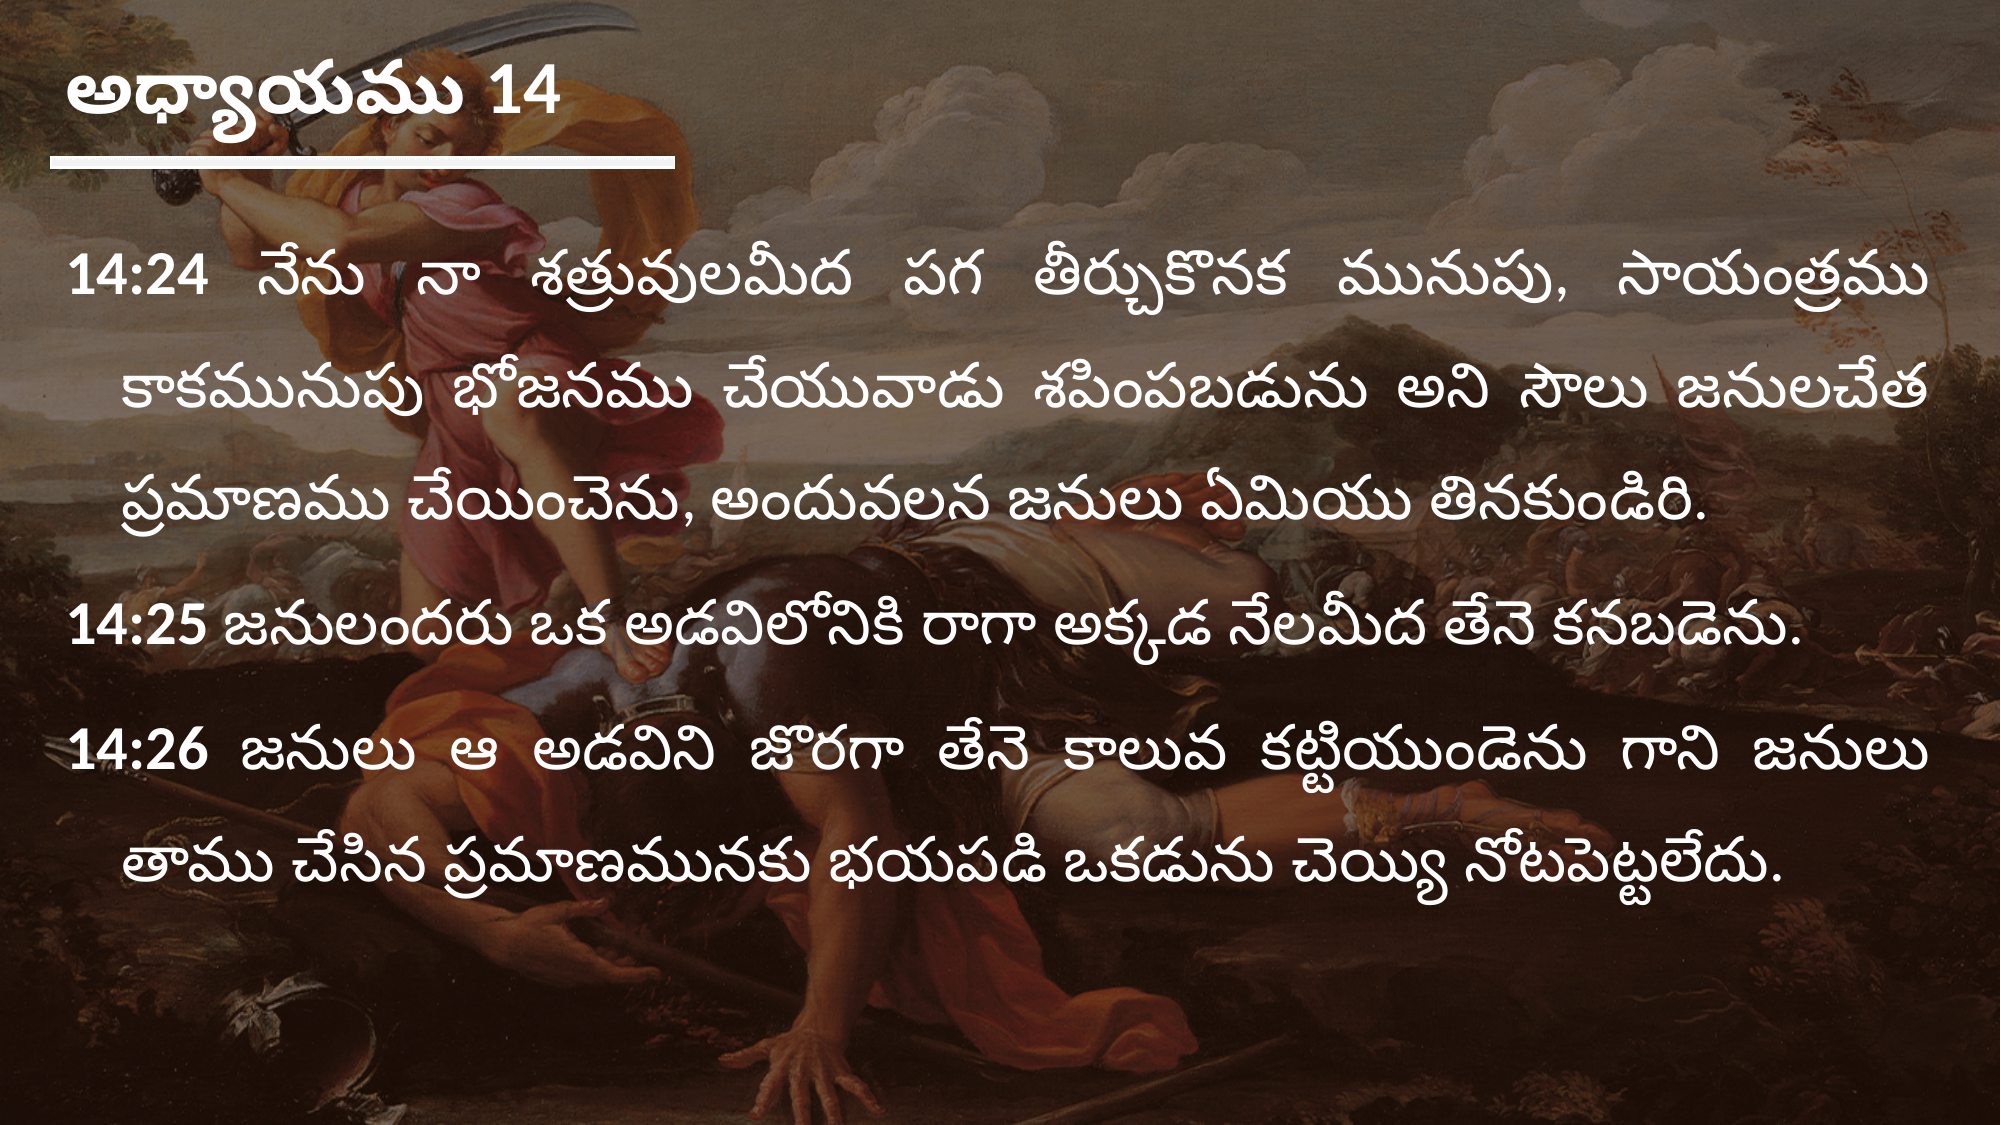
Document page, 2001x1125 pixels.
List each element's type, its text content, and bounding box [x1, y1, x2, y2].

list 14:24 నేను నా శత్రువులమీద పగ తీర్చుకొనక మునుపు, సాయంత్రము కాకమునుపు భోజనము చేయువాడు శపింపబడును అని సౌలు జనులచేత ప్రమాణము చేయించెను, అందువలన జనులు ఏమియు తినకుండిరి. 14:25 జనులందరు ఒక అడవిలోనికి రాగా అక్కడ నేలమీద తేనె కనబడెను. 14:26 జనులు ఆ అడవిని జొరగా తేనె కాలువ కట్టియుండెను గాని జనులు తాము చేసిన ప్రమాణమునకు భయపడి ఒకడును చెయ్యి నోటపెట్టలేదు. [50, 187, 1946, 1063]
picture [0, 0, 2000, 1125]
title అధ్యాయము 14 [50, 0, 1925, 167]
